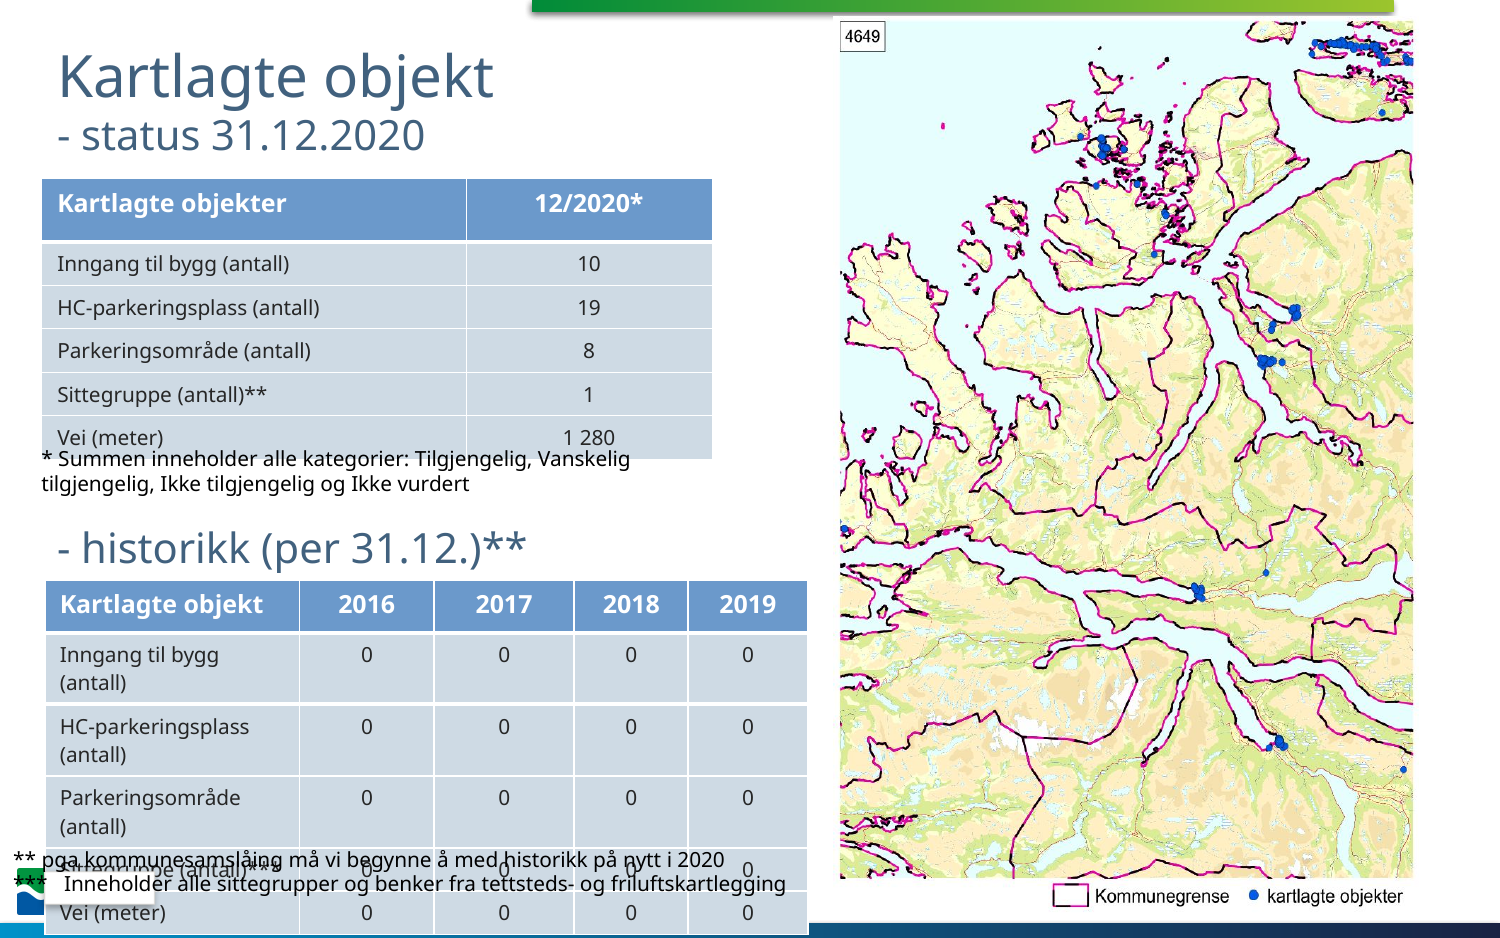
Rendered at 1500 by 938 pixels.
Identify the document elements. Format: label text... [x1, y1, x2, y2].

table_cell 0 [300, 635, 433, 702]
table_cell 0 [435, 904, 573, 934]
table_cell HC-parkeringsplass (antall) [46, 706, 299, 775]
table_header 2016 [300, 581, 433, 631]
table_cell 0 [689, 706, 807, 775]
table_cell Vei (meter) [42, 416, 466, 438]
table_header Kartlagte objekter [42, 179, 466, 240]
table_cell 0 [802, 849, 807, 890]
table_cell Sittegruppe (antall)** [42, 373, 466, 415]
picture [833, 16, 1419, 913]
table_cell 0 [689, 892, 807, 934]
table_header 2017 [435, 581, 573, 631]
table_header 2018 [575, 581, 687, 631]
table_cell 0 [689, 777, 807, 847]
text_box * Summen inneholder alle kategorier: Tilgjengelig, Vanskelig tilgjengelig, Ikke tilgjengelig og Ikke vurdert [26, 438, 711, 504]
table_cell Inngang til bygg (antall) [42, 244, 466, 285]
table_cell Inngang til bygg (antall) [46, 635, 299, 702]
table_cell Parkeringsområde (antall) [42, 329, 466, 372]
table_cell 0 [575, 904, 687, 934]
table_cell 0 [435, 777, 573, 838]
table_cell Vei (meter) [46, 904, 299, 934]
table_cell 1 280 [467, 416, 712, 459]
table_header 12/2020* [467, 179, 712, 240]
table_cell Parkeringsområde (antall) [46, 777, 299, 838]
table_cell 0 [575, 777, 687, 838]
table_cell 0 [575, 706, 687, 775]
table_cell 0 [435, 635, 573, 702]
table_cell 0 [300, 706, 433, 775]
table_cell HC-parkeringsplass (antall) [42, 286, 466, 328]
text_box Kartlagte objekt - status 31.12.2020 [42, 24, 828, 167]
table_cell 10 [467, 244, 712, 285]
text_box - historikk (per 31.12.)** [42, 496, 828, 580]
table_cell 0 [300, 777, 433, 838]
table_header 2019 [689, 581, 807, 631]
table_cell 0 [300, 904, 433, 934]
table_cell 19 [467, 286, 712, 328]
table_cell 0 [689, 635, 807, 702]
table_cell 8 [467, 329, 712, 372]
table_cell 1 [467, 373, 712, 415]
table_cell 0 [435, 706, 573, 775]
table_cell 0 [575, 635, 687, 702]
table_header Kartlagte objekt [46, 581, 299, 631]
text_box ** pga kommunesamslåing må vi begynne å med historikk på nytt i 2020 *** Inneholder alle sittegrupper og benker fra tettsteds- og friluftskartlegging [0, 838, 802, 904]
